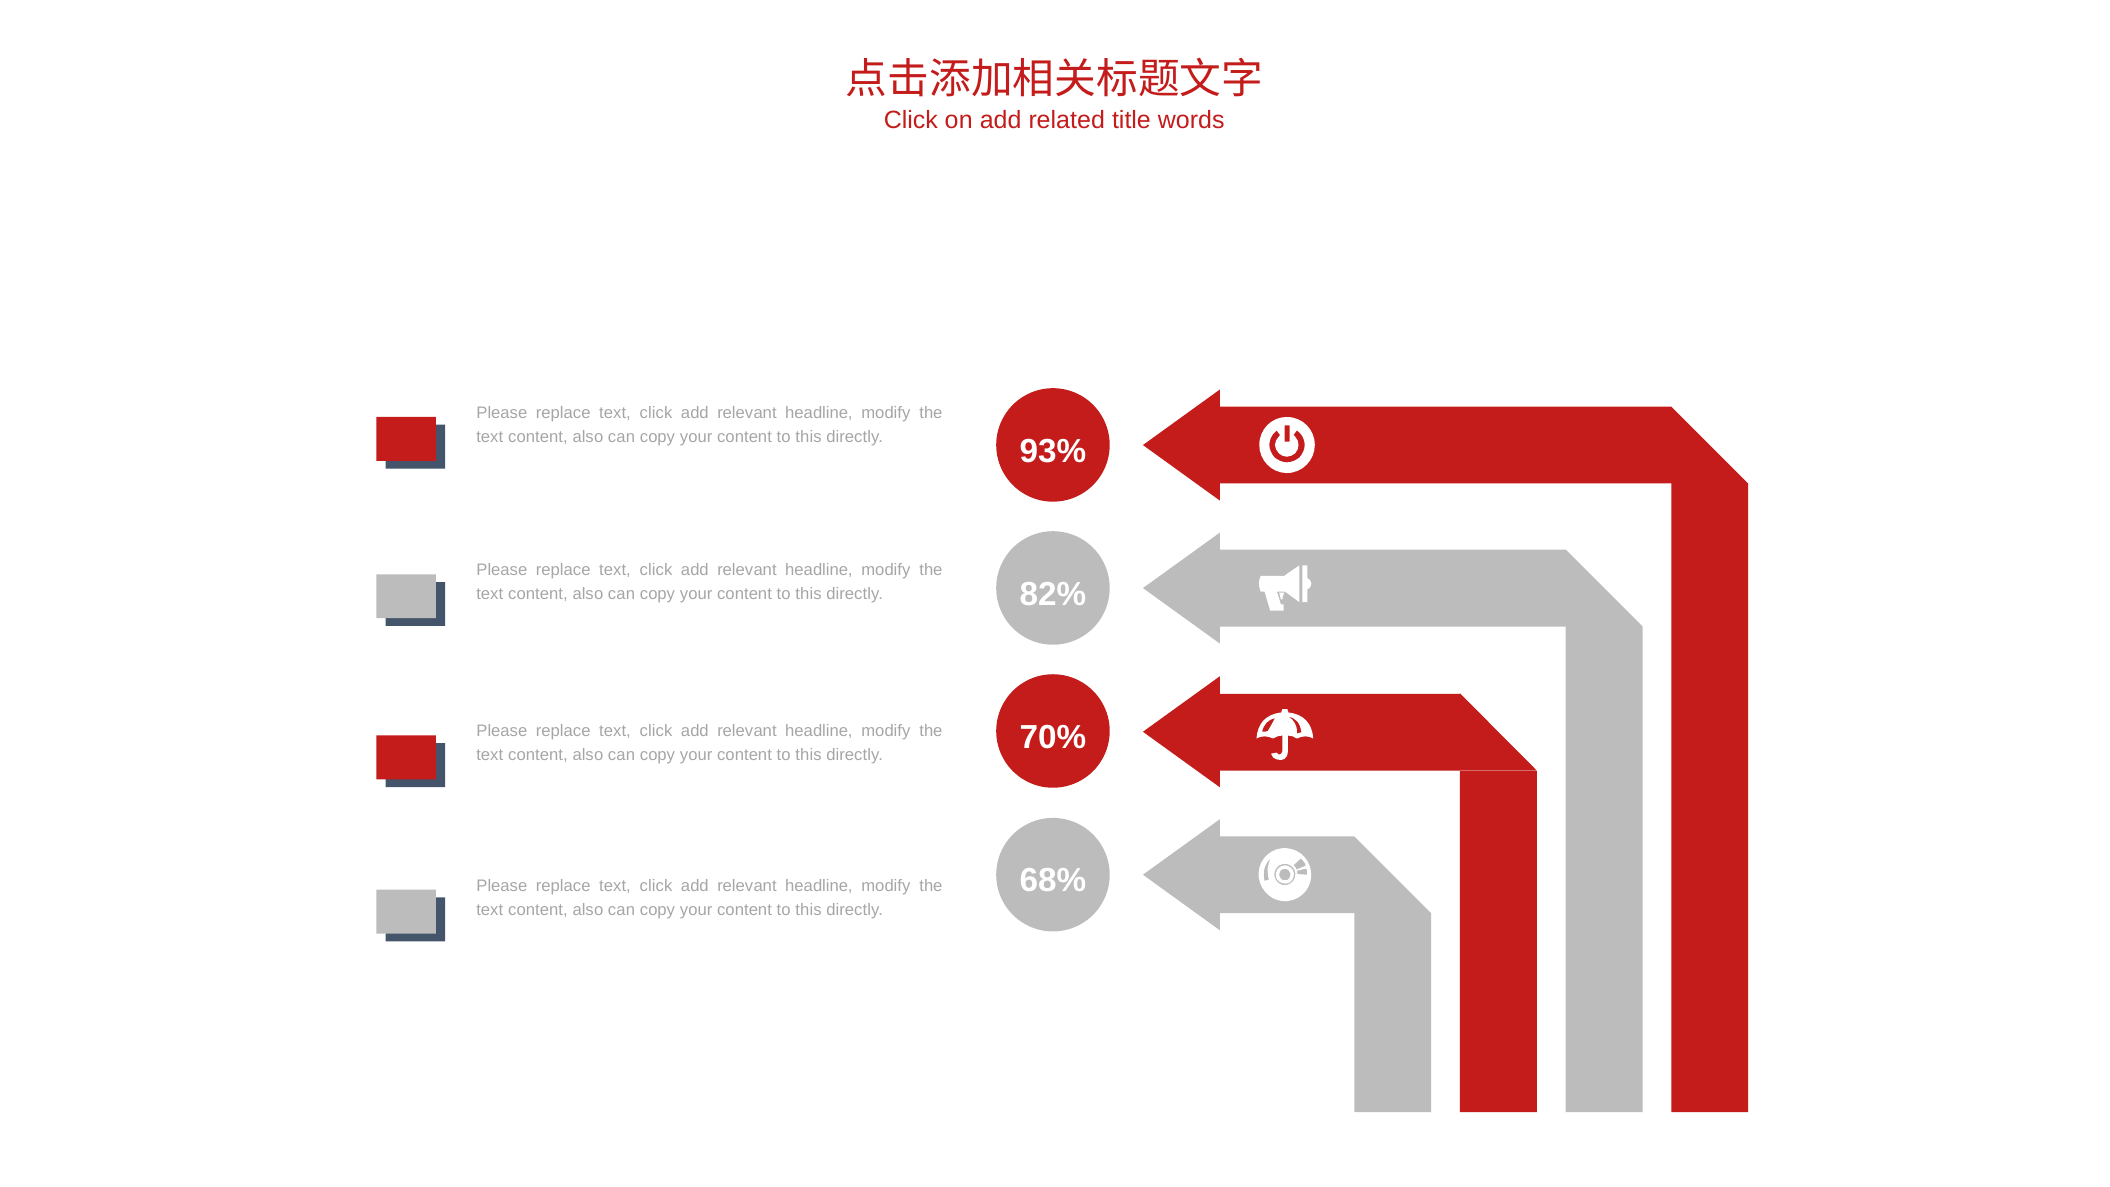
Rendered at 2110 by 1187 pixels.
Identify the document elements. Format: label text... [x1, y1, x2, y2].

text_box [996, 388, 1110, 502]
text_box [996, 531, 1110, 645]
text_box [376, 574, 446, 626]
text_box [996, 674, 1110, 788]
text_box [376, 735, 446, 788]
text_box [1142, 819, 1432, 1112]
text_box Please replace text, click add relevant headline, modify the text content, also can copy your content to this directly. [461, 390, 959, 453]
text_box Please replace text, click add relevant headline, modify the text content, also can copy your content to this directly. [461, 708, 959, 772]
text_box Please replace text, click add relevant headline, modify the text content, also can copy your content to this directly. [461, 863, 959, 926]
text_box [376, 889, 446, 942]
text_box Please replace text, click add relevant headline, modify the text content, also can copy your content to this directly. [461, 547, 959, 611]
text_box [1142, 389, 1749, 1112]
text_box Click on add related title words [864, 95, 1246, 158]
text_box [376, 416, 446, 469]
text_box 点击添加相关标题文字 [803, 44, 1307, 107]
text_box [996, 817, 1110, 932]
